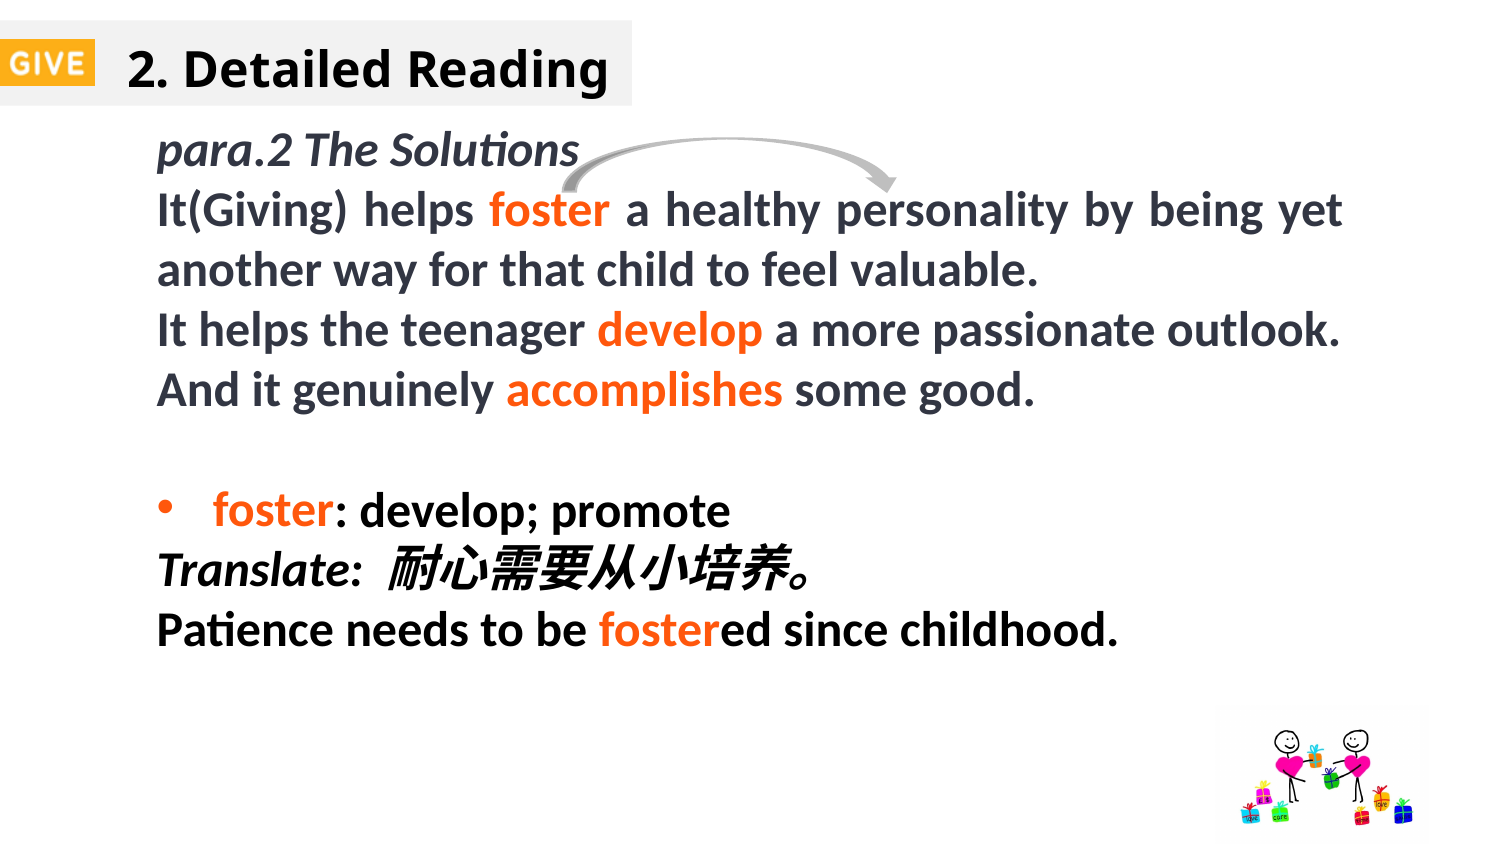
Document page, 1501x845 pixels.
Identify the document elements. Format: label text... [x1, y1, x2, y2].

text_box [0, 19, 633, 107]
picture [0, 39, 95, 86]
text_box para.2 The Solutions It(Giving) helps foster a healthy personality by being yet another way for that child to feel valuable. It helps the teenager develop a more passionate outlook. And it genuinely accomplishes some good. foster Translate: 耐心需要从小培养。 Patience needs to be fostered since childhood. [141, 108, 1359, 664]
text_box 2. Detailed Reading [112, 30, 626, 105]
picture [1215, 704, 1429, 844]
text_box [561, 137, 897, 194]
text_box : develop; promote [319, 470, 761, 545]
